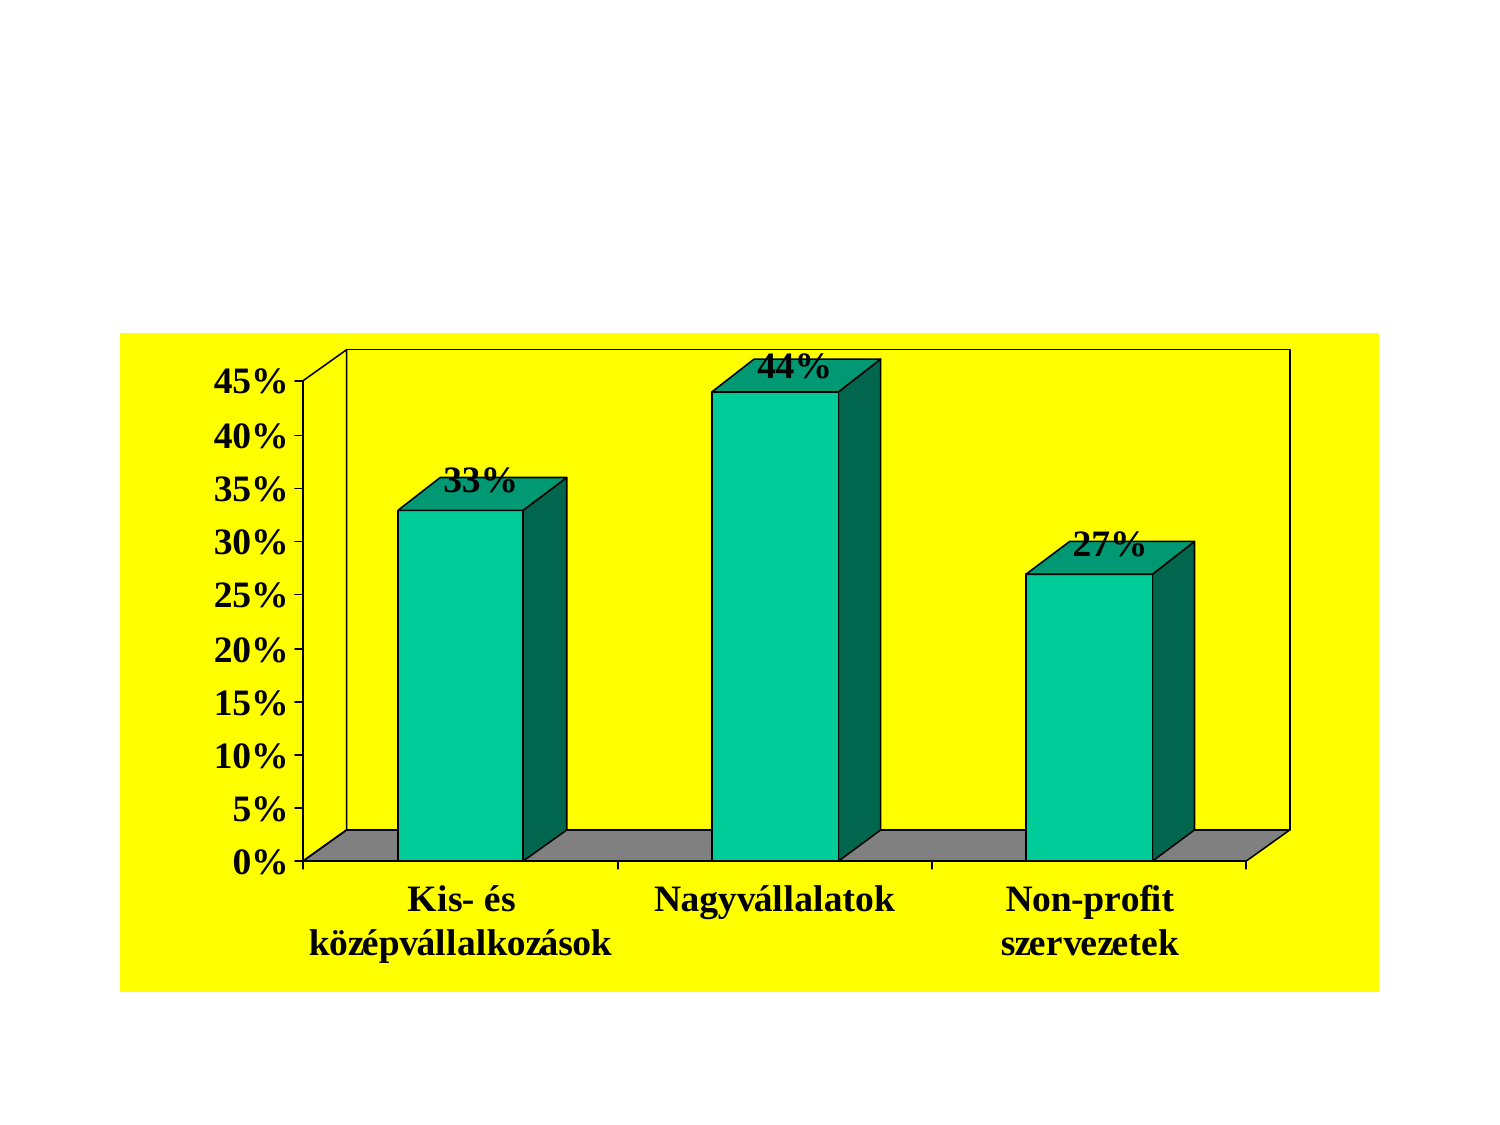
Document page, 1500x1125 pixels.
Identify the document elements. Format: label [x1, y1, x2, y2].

text_box [111, 324, 1387, 999]
